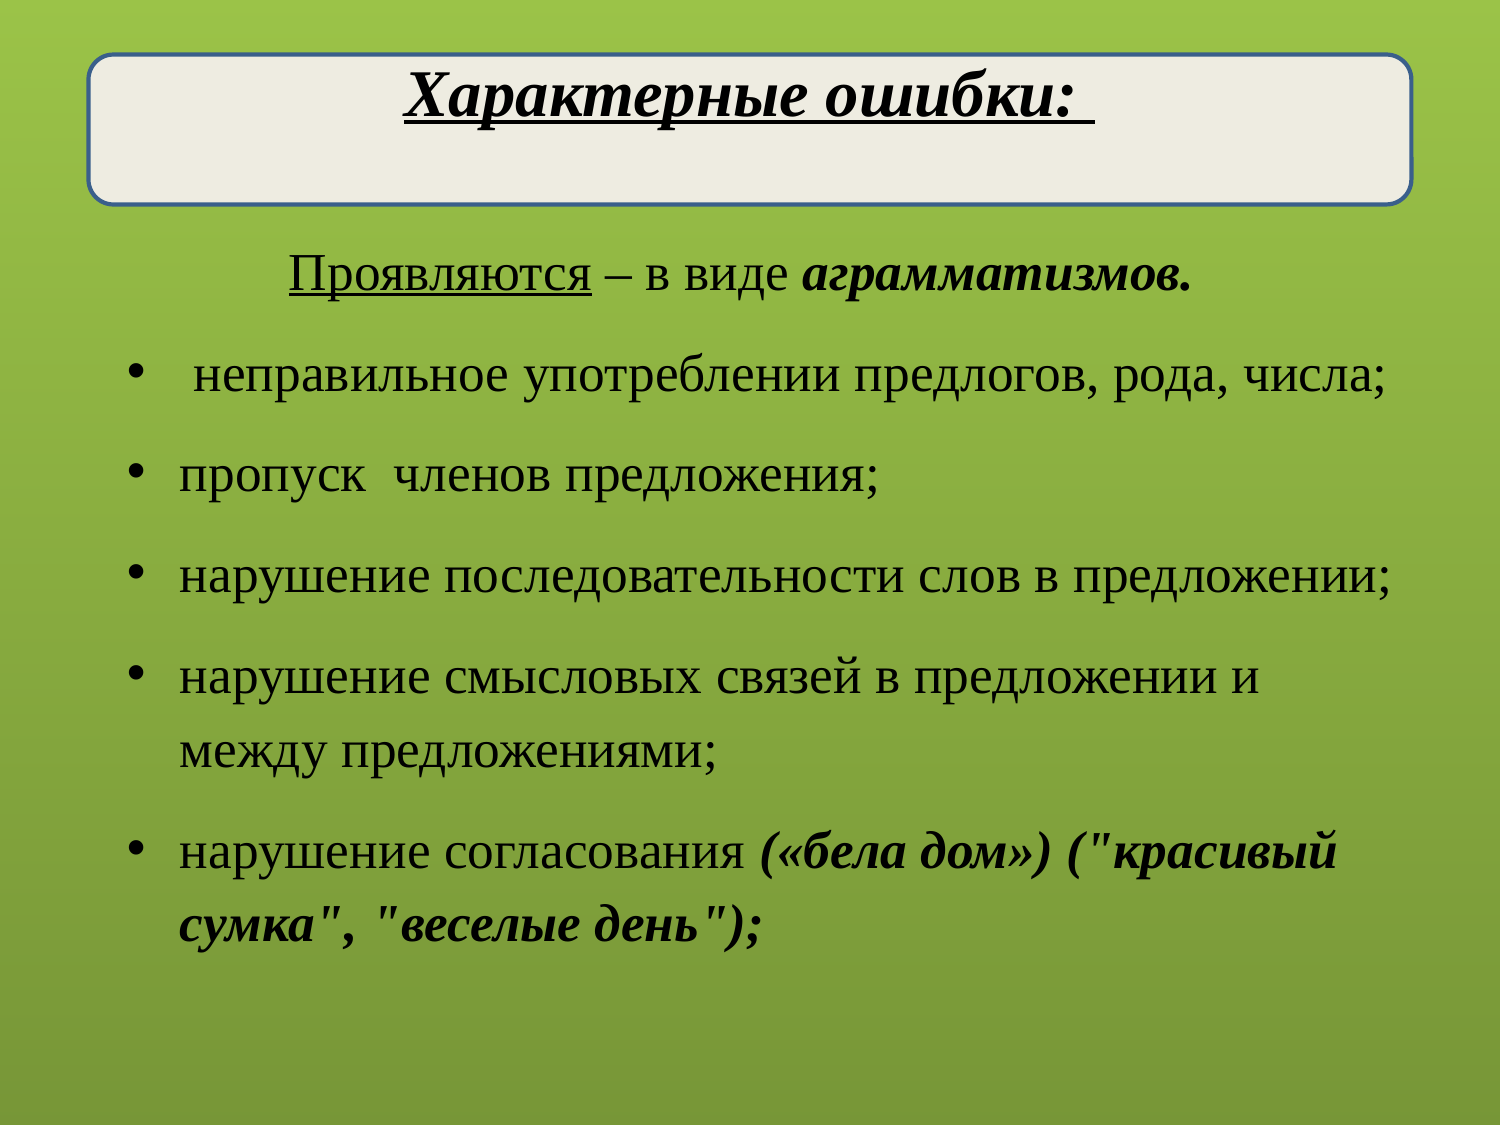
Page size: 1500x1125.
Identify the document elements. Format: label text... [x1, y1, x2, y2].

text_box Проявляются – в виде аграмматизмов. неправильное употреблении предлогов, рода, числа; пропуск членов предложения; нарушение последовательности слов в предложении; нарушение смысловых связей в предложении и между предложениями; нарушение согласования («бела дом») ("красивый сумка", "веселые день"); [112, 219, 1425, 1071]
text_box Характерные ошибки: [86, 52, 1414, 207]
text_box [0, 0, 1500, 1125]
